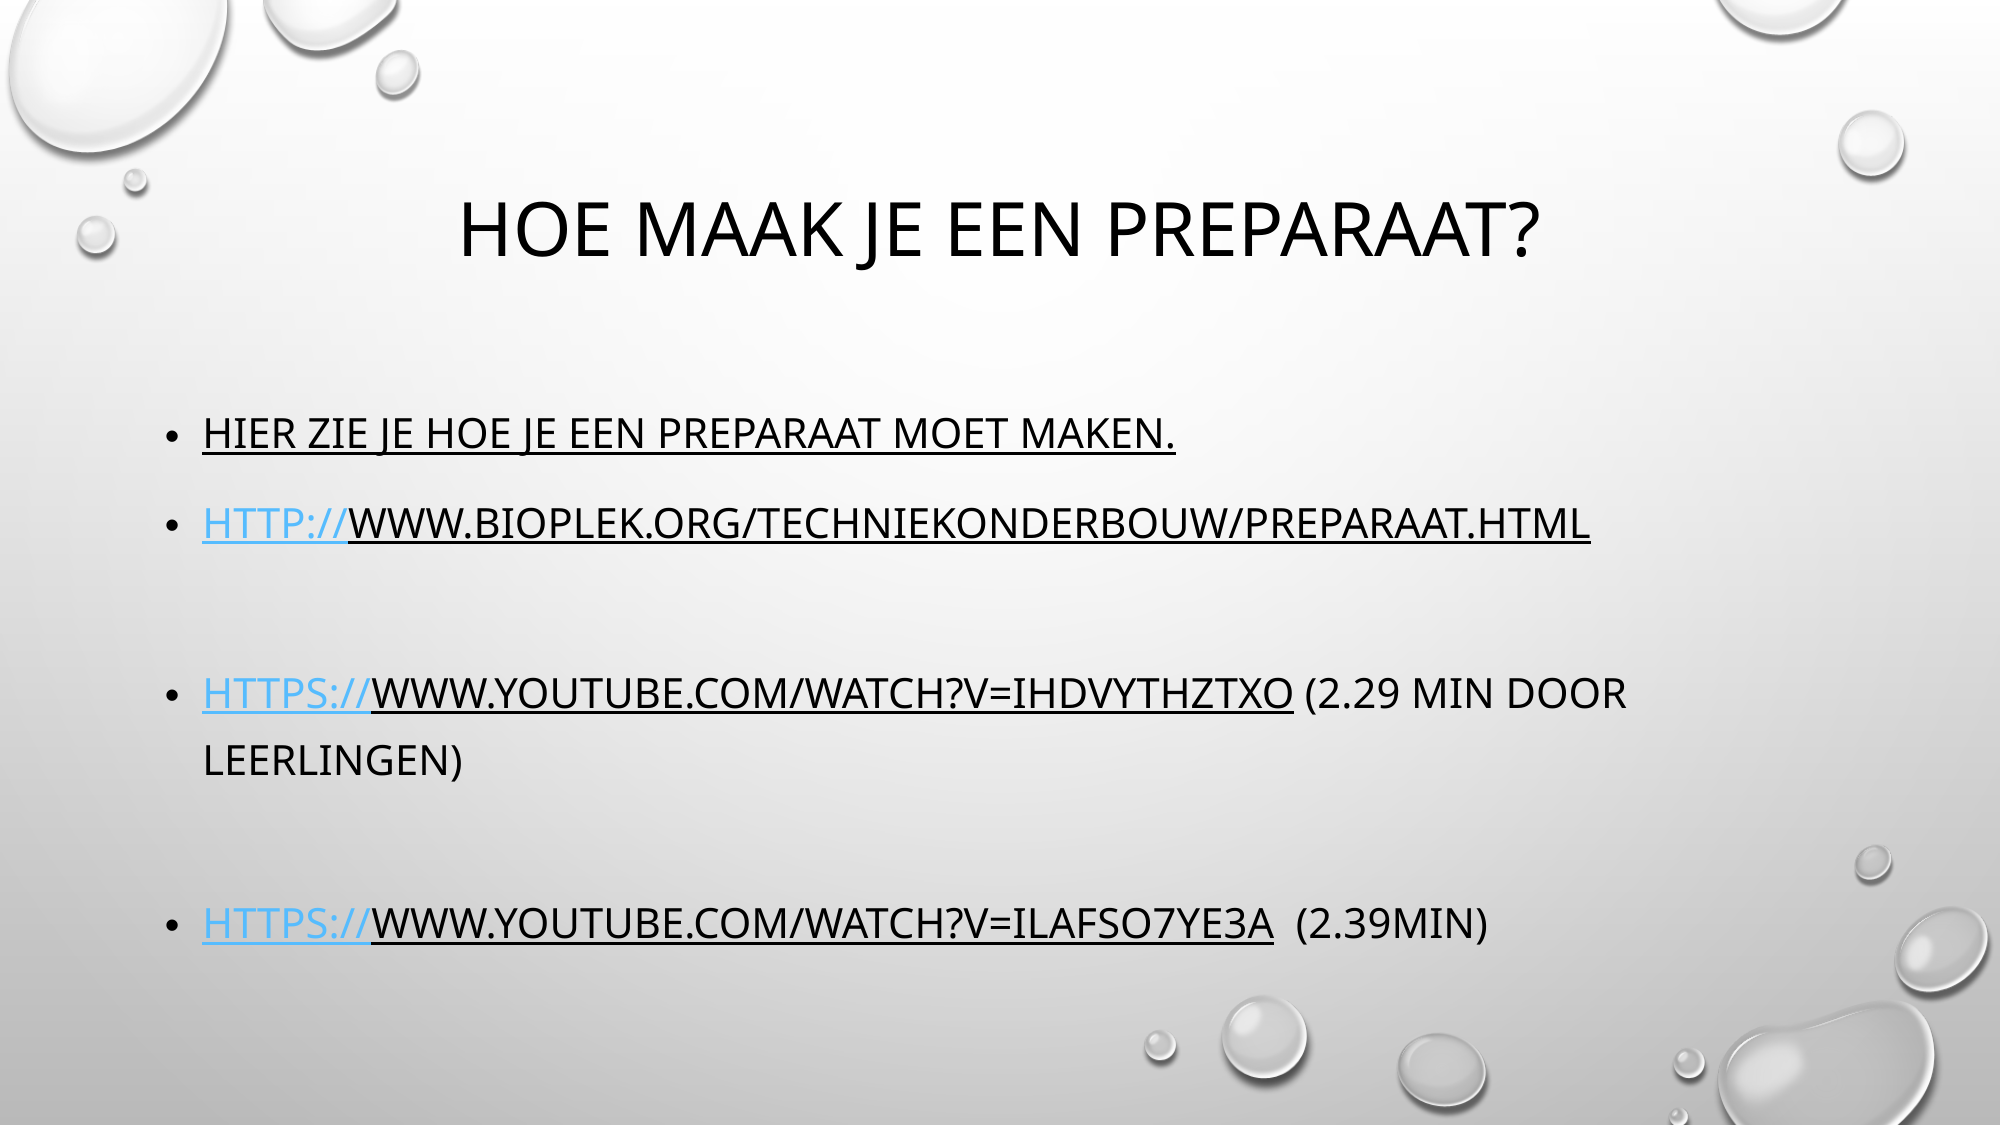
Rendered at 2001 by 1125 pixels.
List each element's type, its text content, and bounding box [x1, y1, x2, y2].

title Hoe maak je een preparaat? [149, 101, 1851, 364]
list Hier zie je hoe je een preparaat moet maken. http://www.bioplek.org/techniekonderbouw/preparaat.html https://www.youtube.com/watch?v=IHdvyTHZTxo (2.29 min door leerlingen) https://www.youtube.com/watch?v=IlAFSo7YE3A (2.39min) [149, 388, 1850, 950]
picture [0, 0, 2000, 1125]
